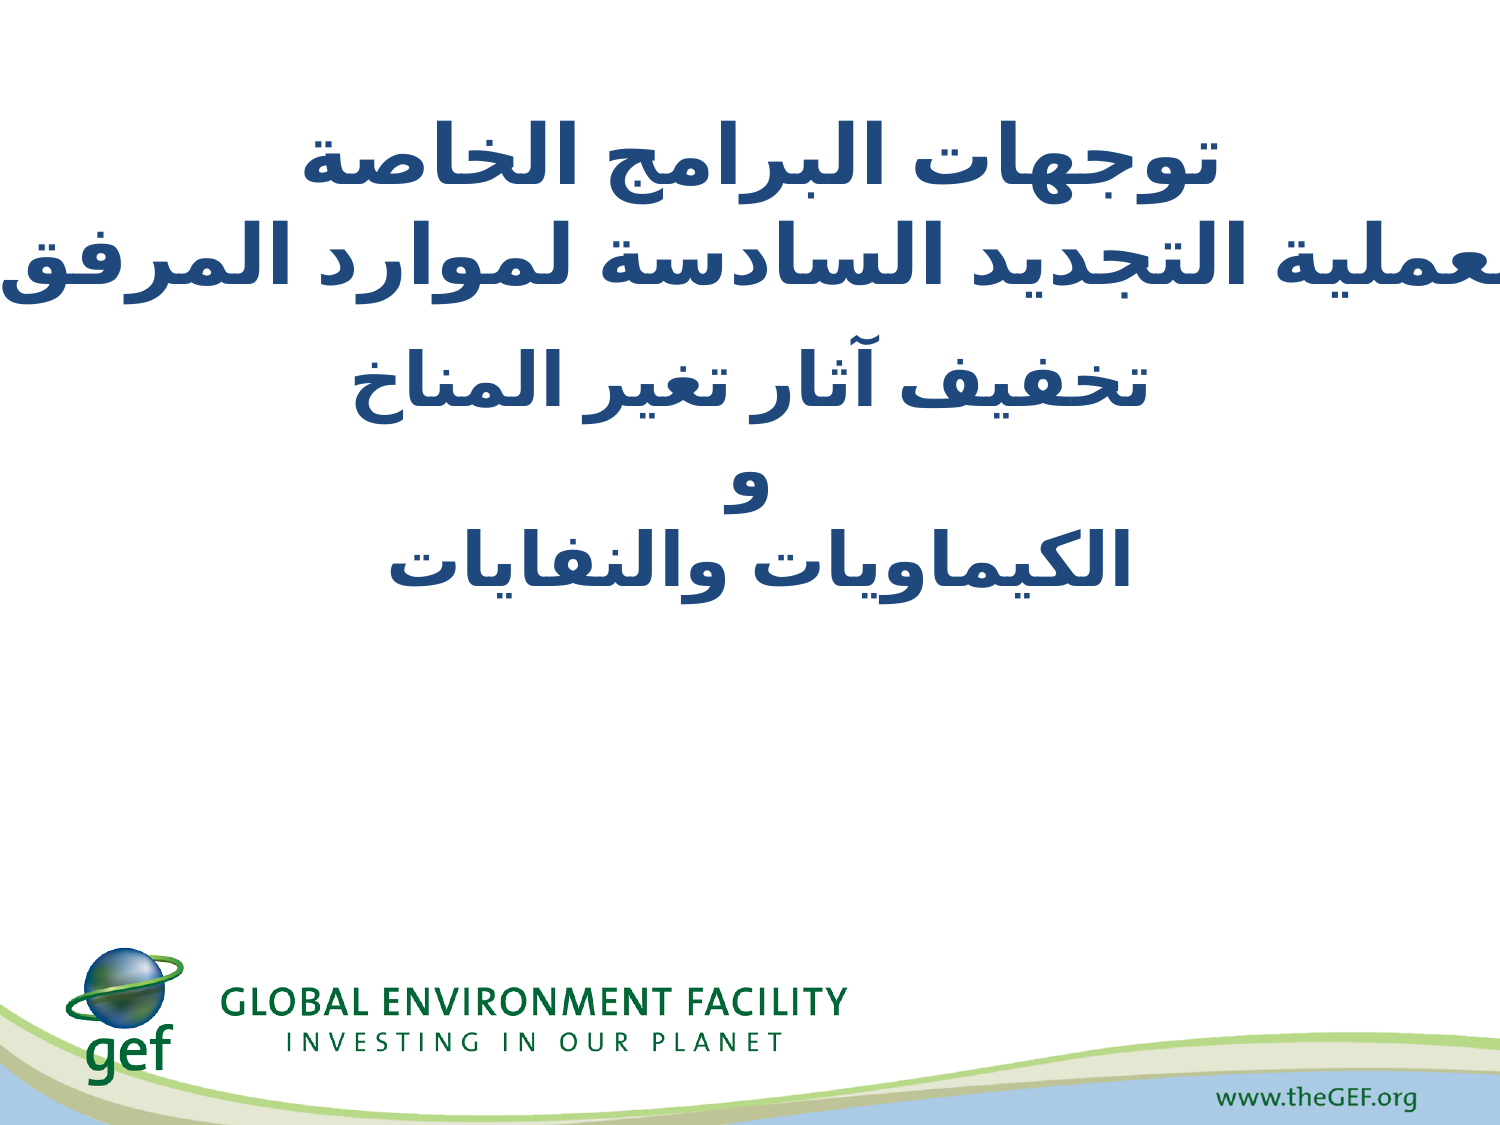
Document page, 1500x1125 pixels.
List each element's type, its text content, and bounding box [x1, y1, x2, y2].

text_box توجهات البرامج الخاصة بعملية التجديد السادسة لموارد المرفق [0, 93, 1500, 309]
text_box تخفيف آثار تغير المناخ و الكيماويات والنفايات [334, 324, 1169, 609]
picture [0, 920, 1500, 1125]
